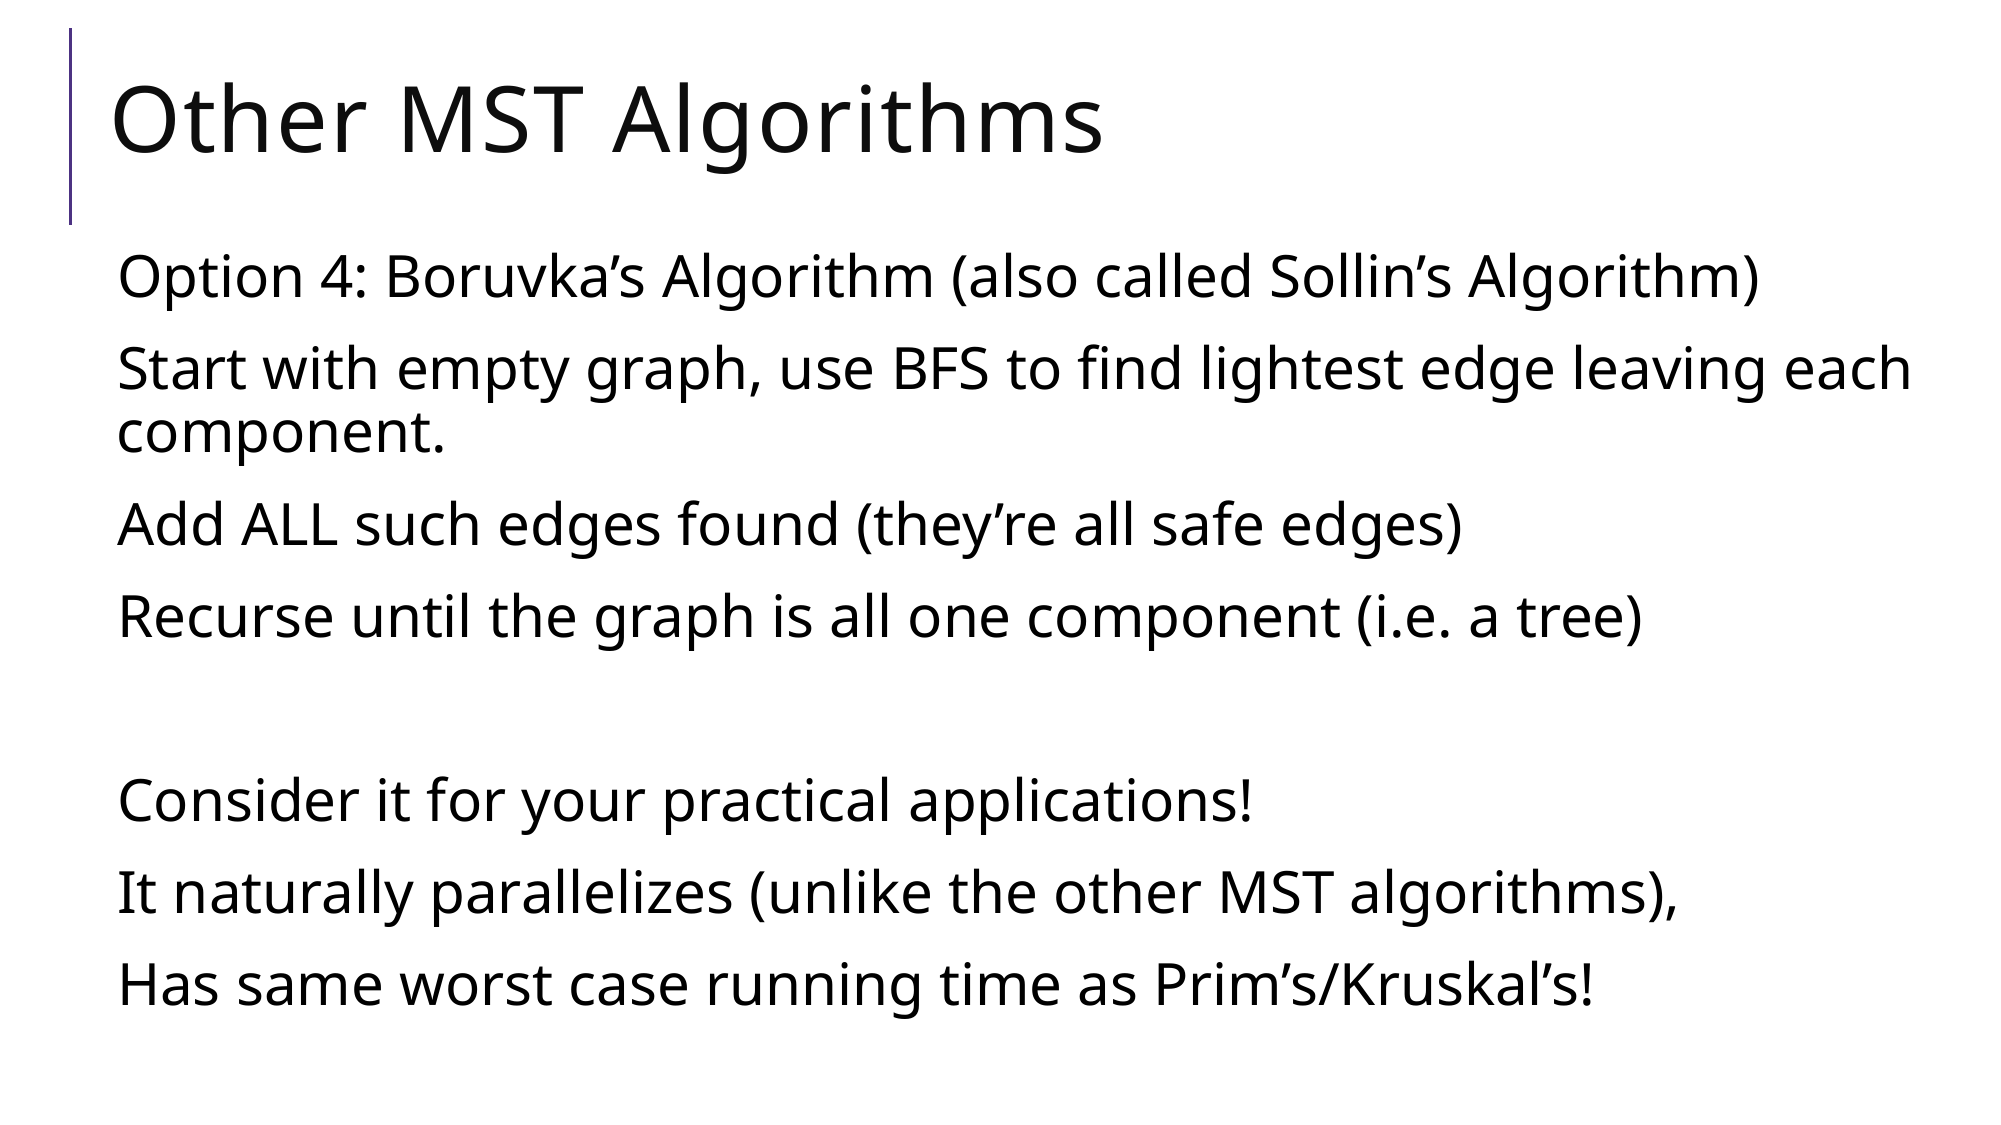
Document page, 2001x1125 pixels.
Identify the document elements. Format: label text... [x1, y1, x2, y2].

title Other MST Algorithms [94, 43, 1930, 210]
list Option 4: Boruvka’s Algorithm (also called Sollin’s Algorithm) Start with empty graph, use BFS to find lightest edge leaving each component. Add ALL such edges found (they’re all safe edges) Recurse until the graph is all one component (i.e. a tree) Consider it for your practical applications! It naturally parallelizes (unlike the other MST algorithms), Has same worst case running time as Prim’s/Kruskal’s! [94, 240, 1930, 1035]
